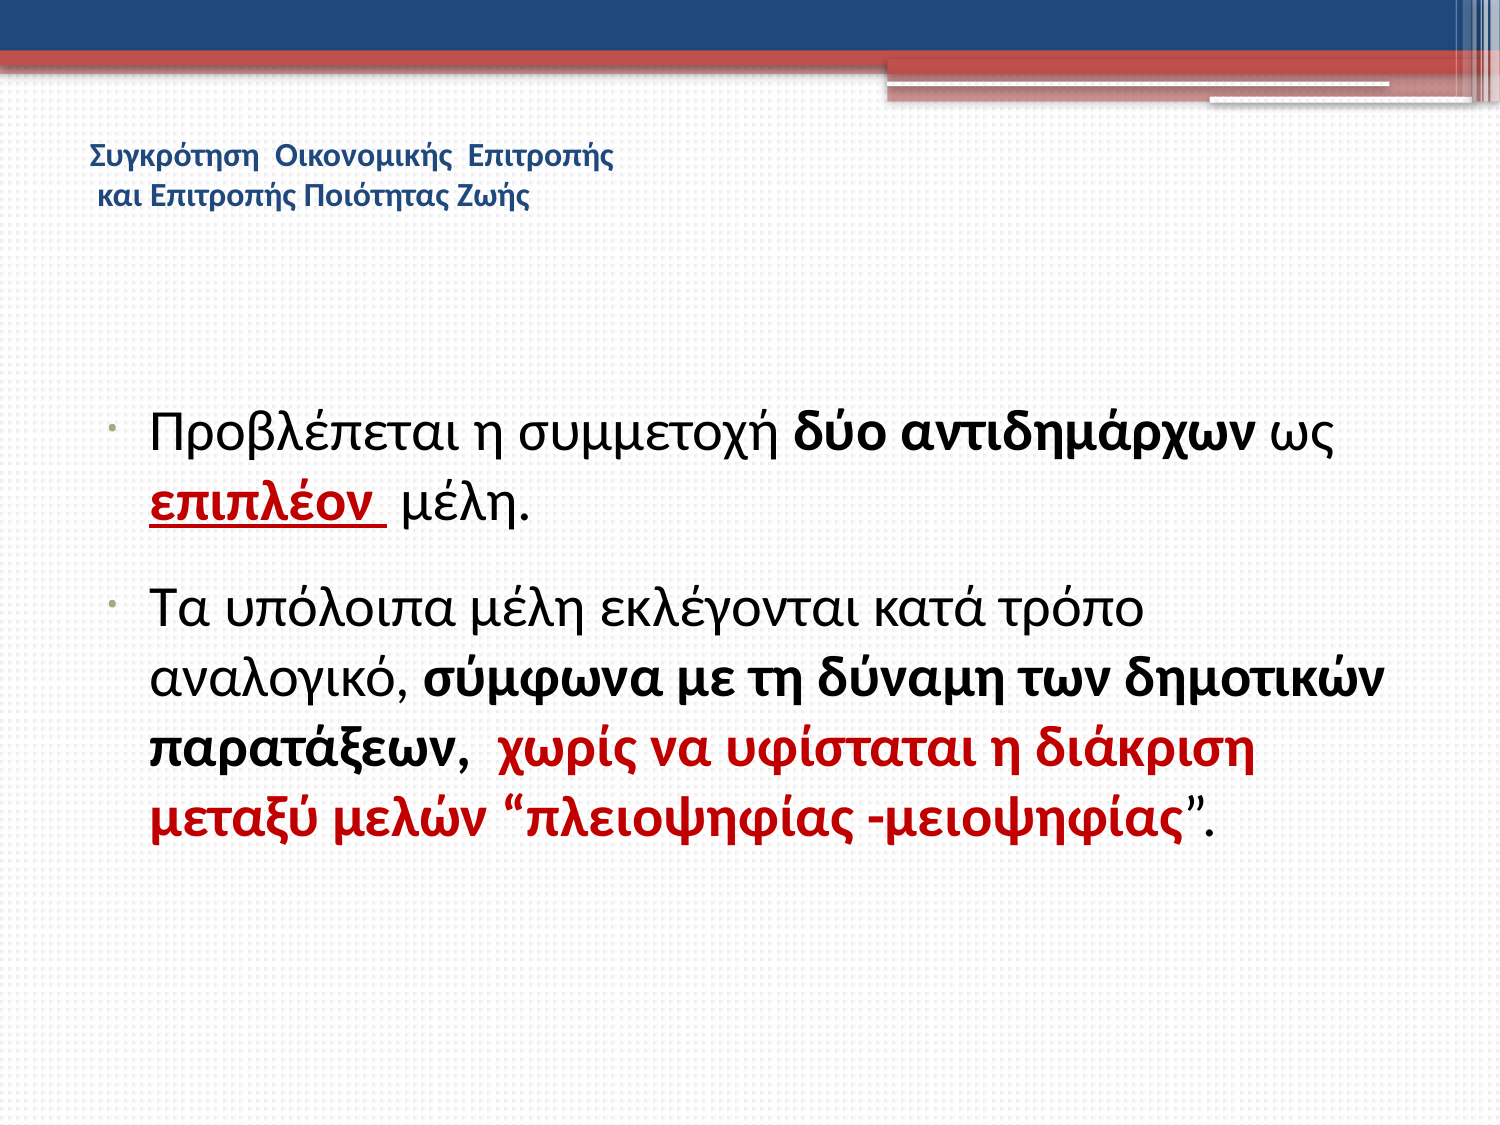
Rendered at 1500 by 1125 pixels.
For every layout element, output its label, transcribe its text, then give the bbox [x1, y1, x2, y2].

title Συγκρότηση Οικονομικής Επιτροπής και Επιτροπής Ποιότητας Ζωής [75, 42, 1365, 268]
text_box Προβλέπεται η συμμετοχή δύο αντιδημάρχων ως επιπλέον μέλη. Τα υπόλοιπα μέλη εκλέγονται κατά τρόπο αναλογικό, σύμφωνα με τη δύναμη των δημοτικών παρατάξεων, χωρίς να υφίσταται η διάκριση μεταξύ μελών “πλειοψηφίας -μειοψηφίας”. [74, 278, 1425, 1079]
